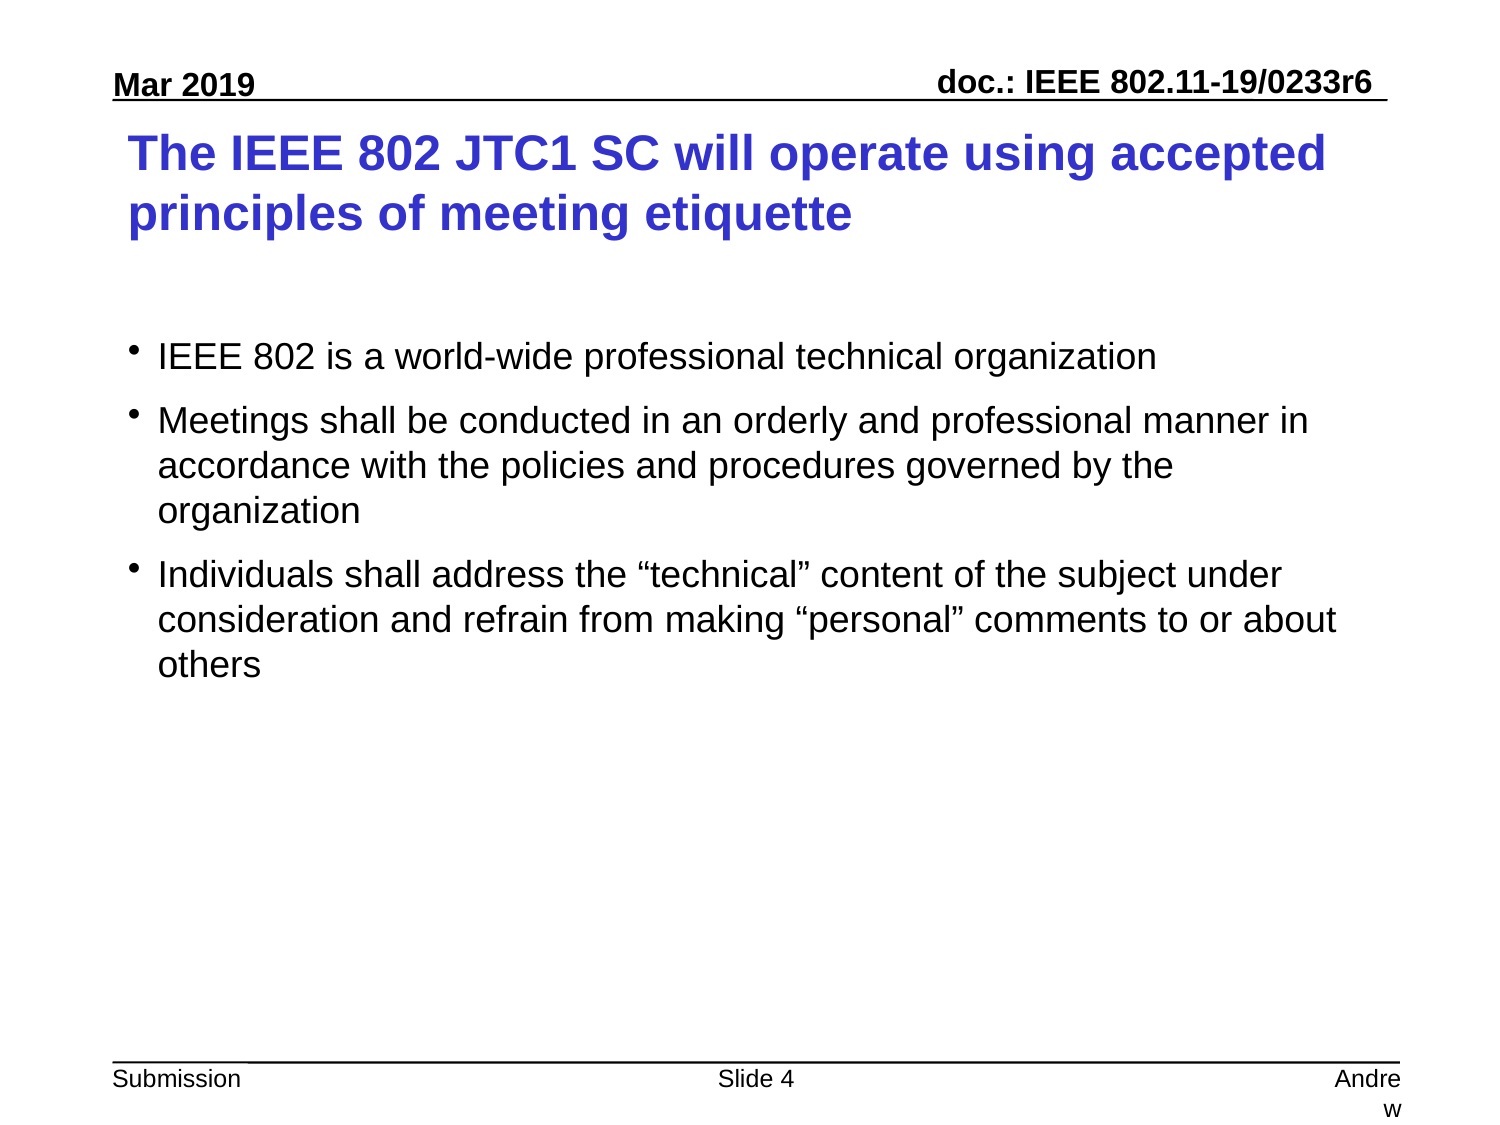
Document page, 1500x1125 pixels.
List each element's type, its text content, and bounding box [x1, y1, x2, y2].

slide_number Slide 4 [709, 1061, 803, 1093]
footer Andrew Myles, Cisco [1320, 1061, 1402, 1093]
list IEEE 802 is a world-wide professional technical organization Meetings shall be conducted in an orderly and professional manner in accordance with the policies and procedures governed by the organization Individuals shall address the “technical” content of the subject under consideration and refrain from making “personal” comments to or about others [112, 324, 1388, 1000]
title The IEEE 802 JTC1 SC will operate using accepted principles of meeting etiquette [112, 112, 1388, 288]
